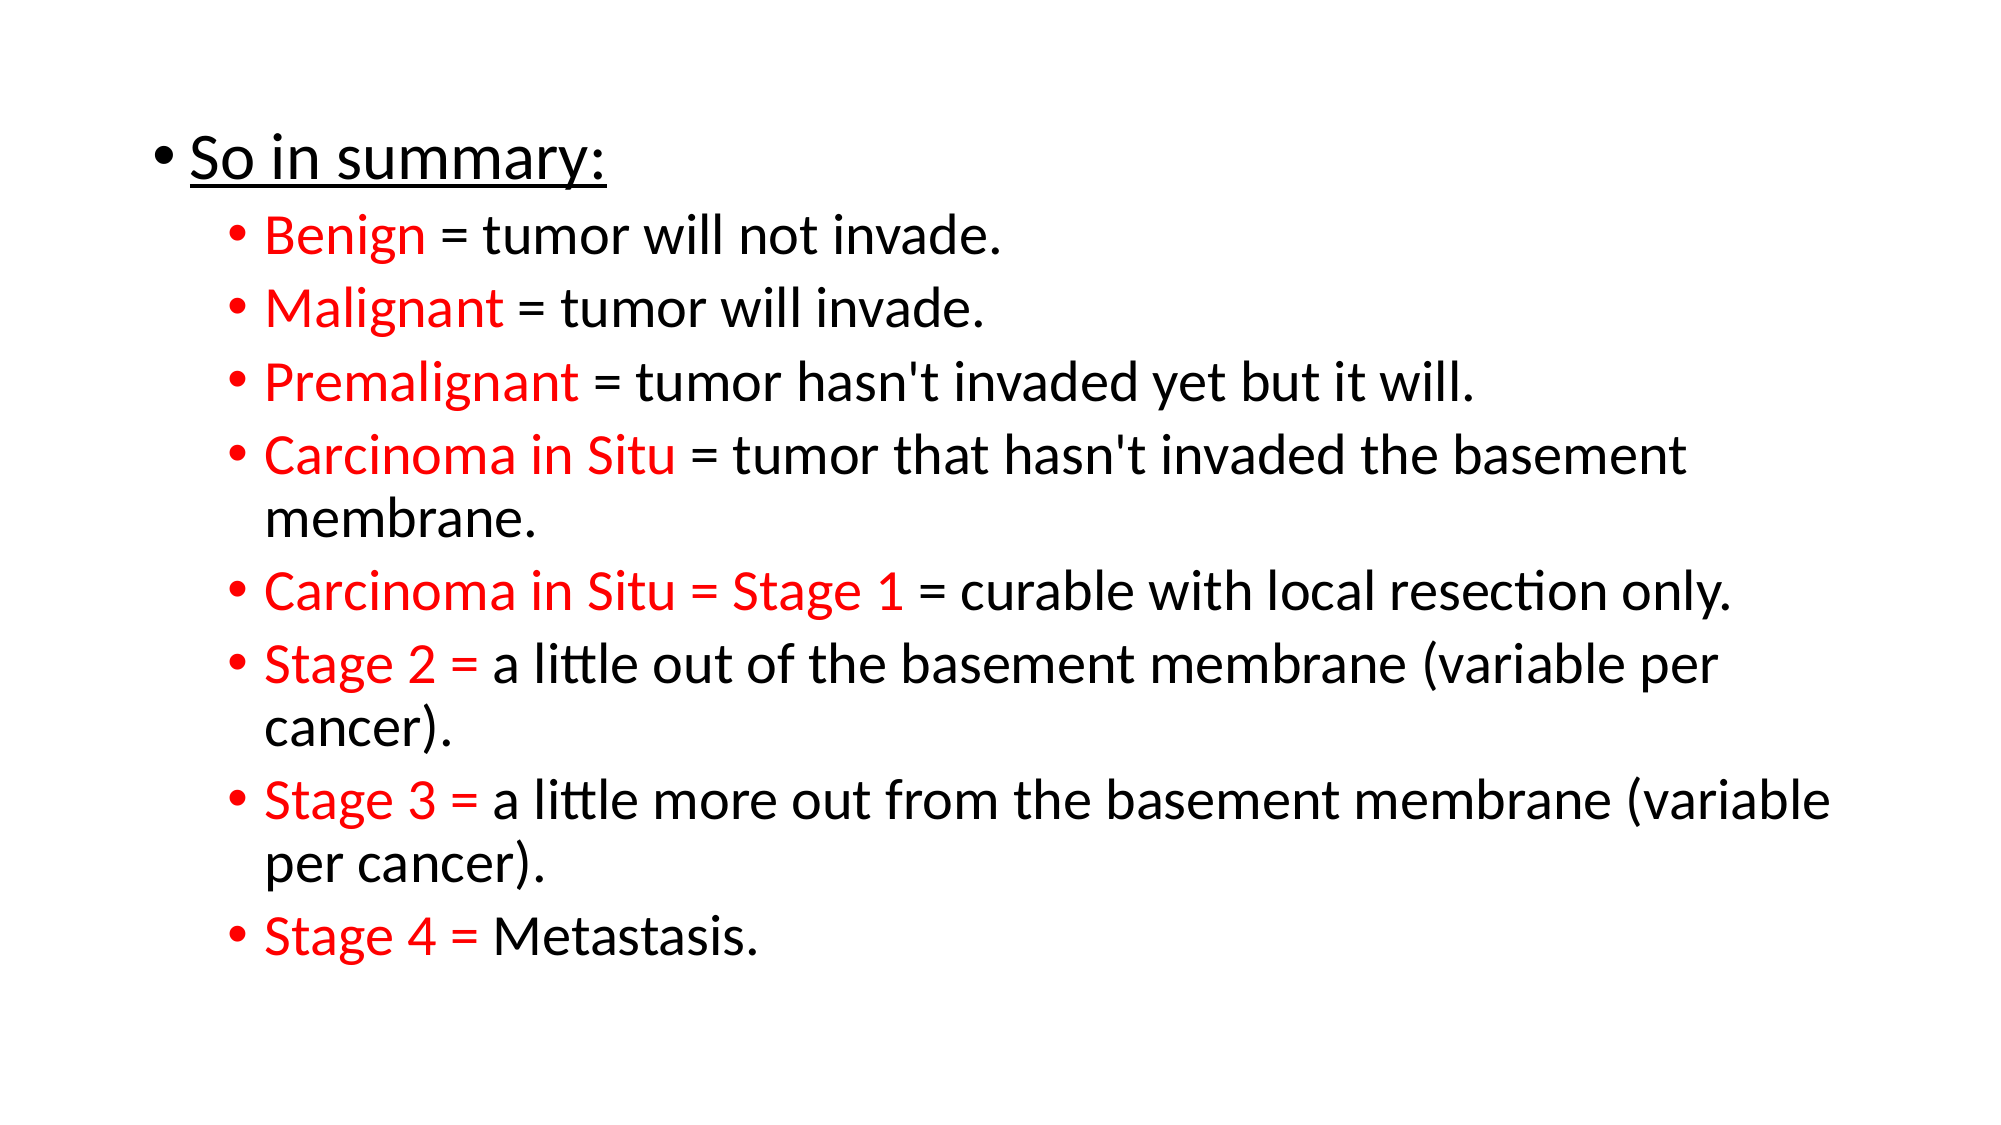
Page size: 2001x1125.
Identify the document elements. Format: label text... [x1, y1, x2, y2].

list So in summary: Benign = tumor will not invade. Malignant = tumor will invade. Premalignant = tumor hasn't invaded yet but it will. Carcinoma in Situ = tumor that hasn't invaded the basement membrane. Carcinoma in Situ = Stage 1 = curable with local resection only. Stage 2 = a little out of the basement membrane (variable per cancer). Stage 3 = a little more out from the basement membrane (variable per cancer). Stage 4 = Metastasis. [137, 114, 1863, 1014]
